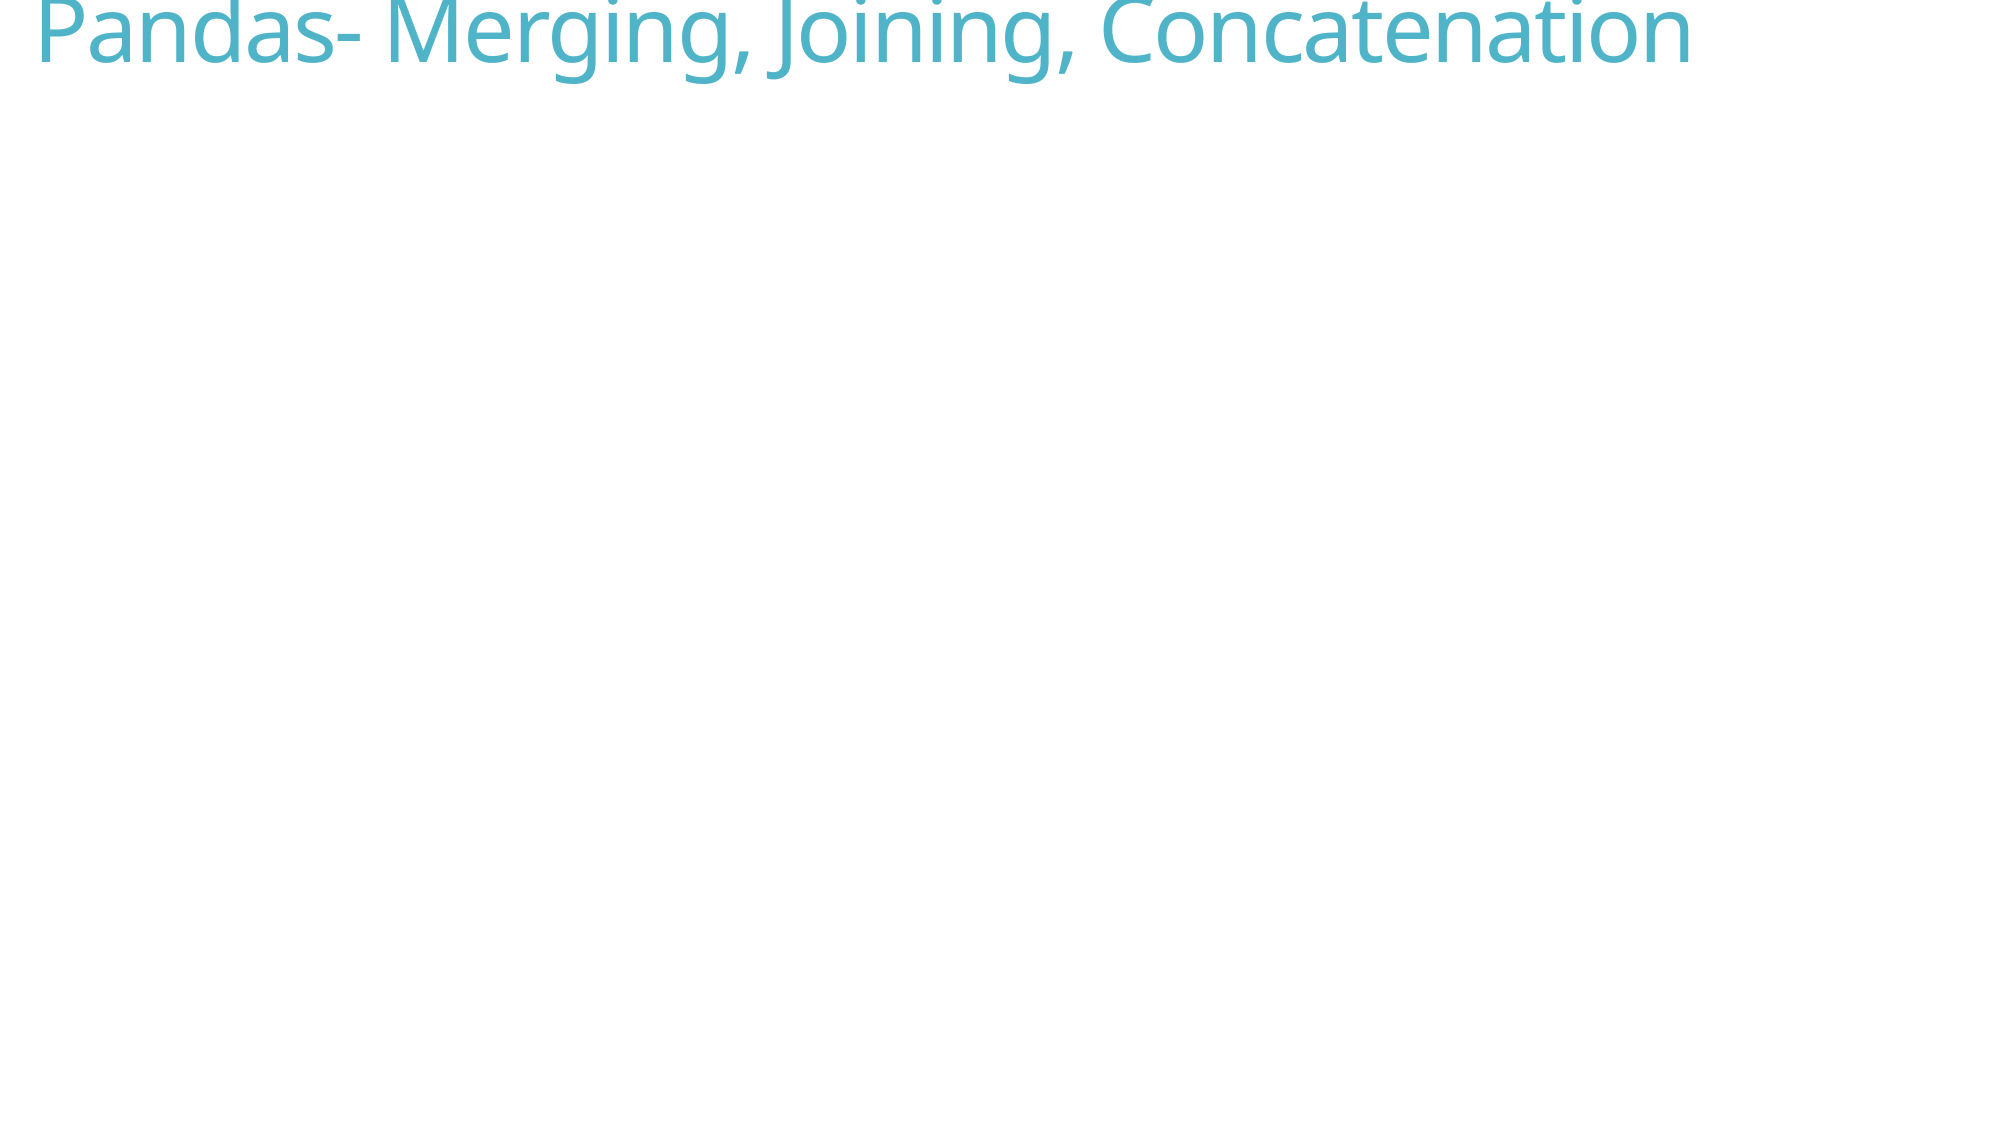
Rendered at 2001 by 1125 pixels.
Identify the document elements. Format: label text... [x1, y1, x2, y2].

title Pandas- Merging, Joining, Concatenation [18, 0, 1787, 70]
